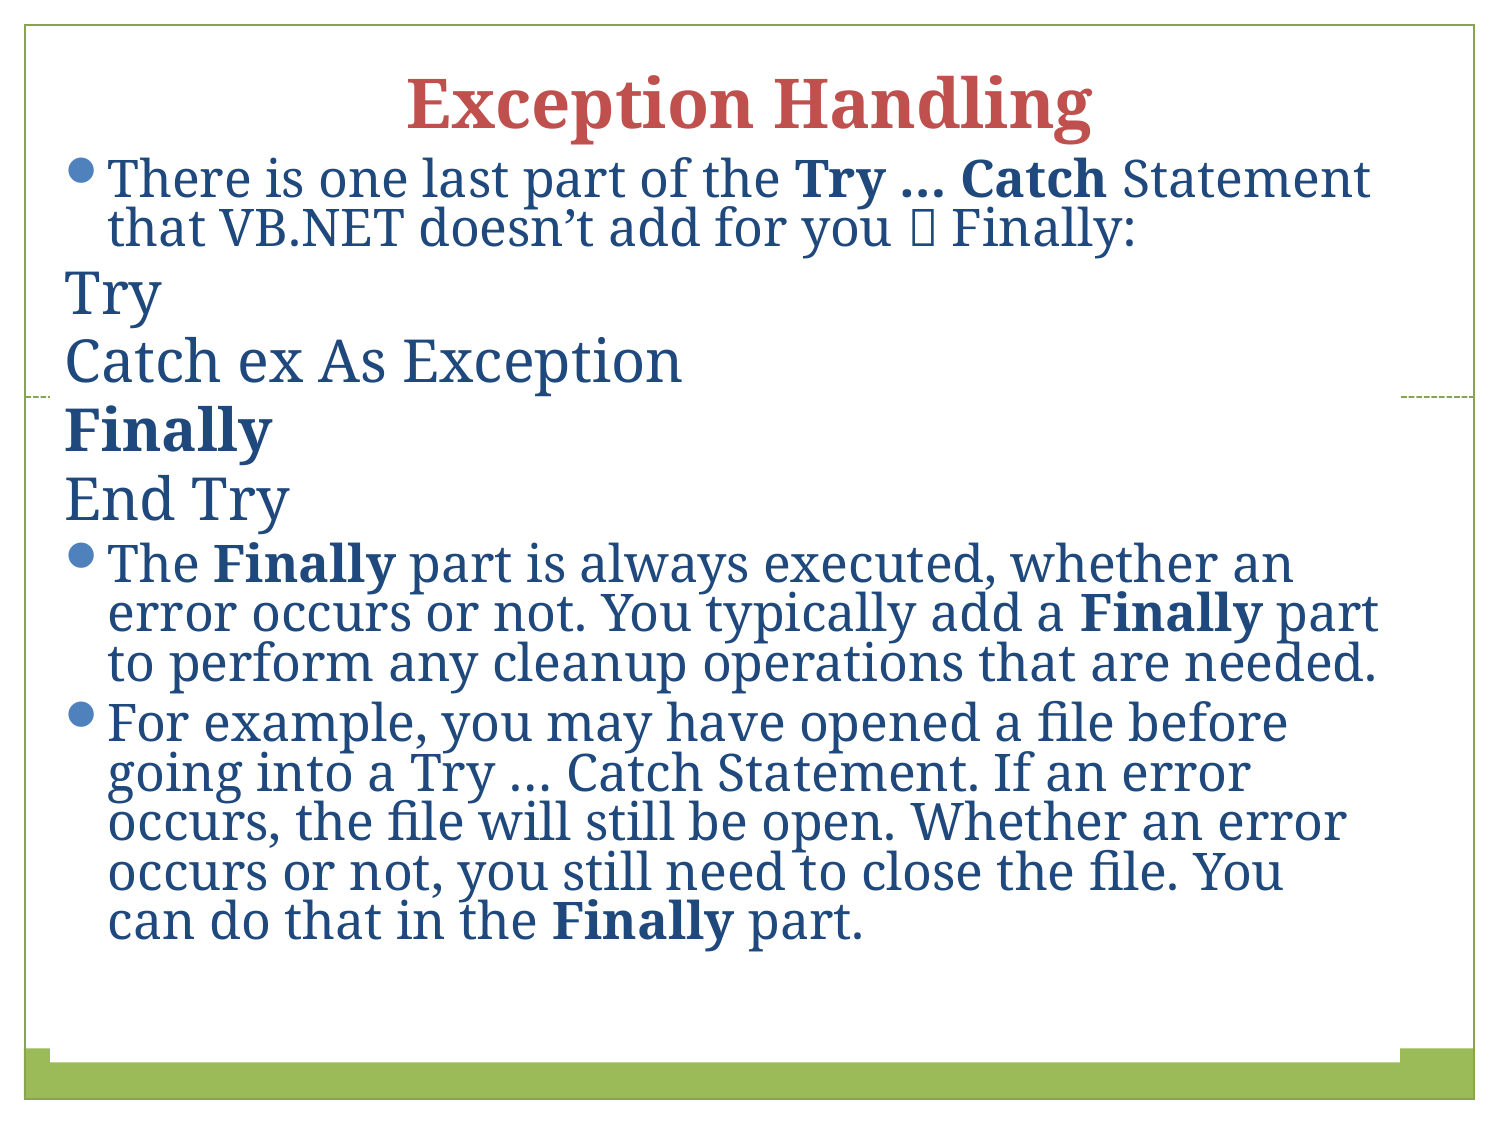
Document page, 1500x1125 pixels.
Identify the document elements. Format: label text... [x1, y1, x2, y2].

list There is one last part of the Try … Catch Statement that VB.NET doesn’t add for you  Finally: Try Catch ex As Exception Finally End Try The Finally part is always executed, whether an error occurs or not. You typically add a Finally part to perform any cleanup operations that are needed. For example, you may have opened a file before going into a Try … Catch Statement. If an error occurs, the file will still be open. Whether an error occurs or not, you still need to close the file. You can do that in the Finally part. [50, 149, 1400, 1063]
title Exception Handling [75, 0, 1425, 150]
